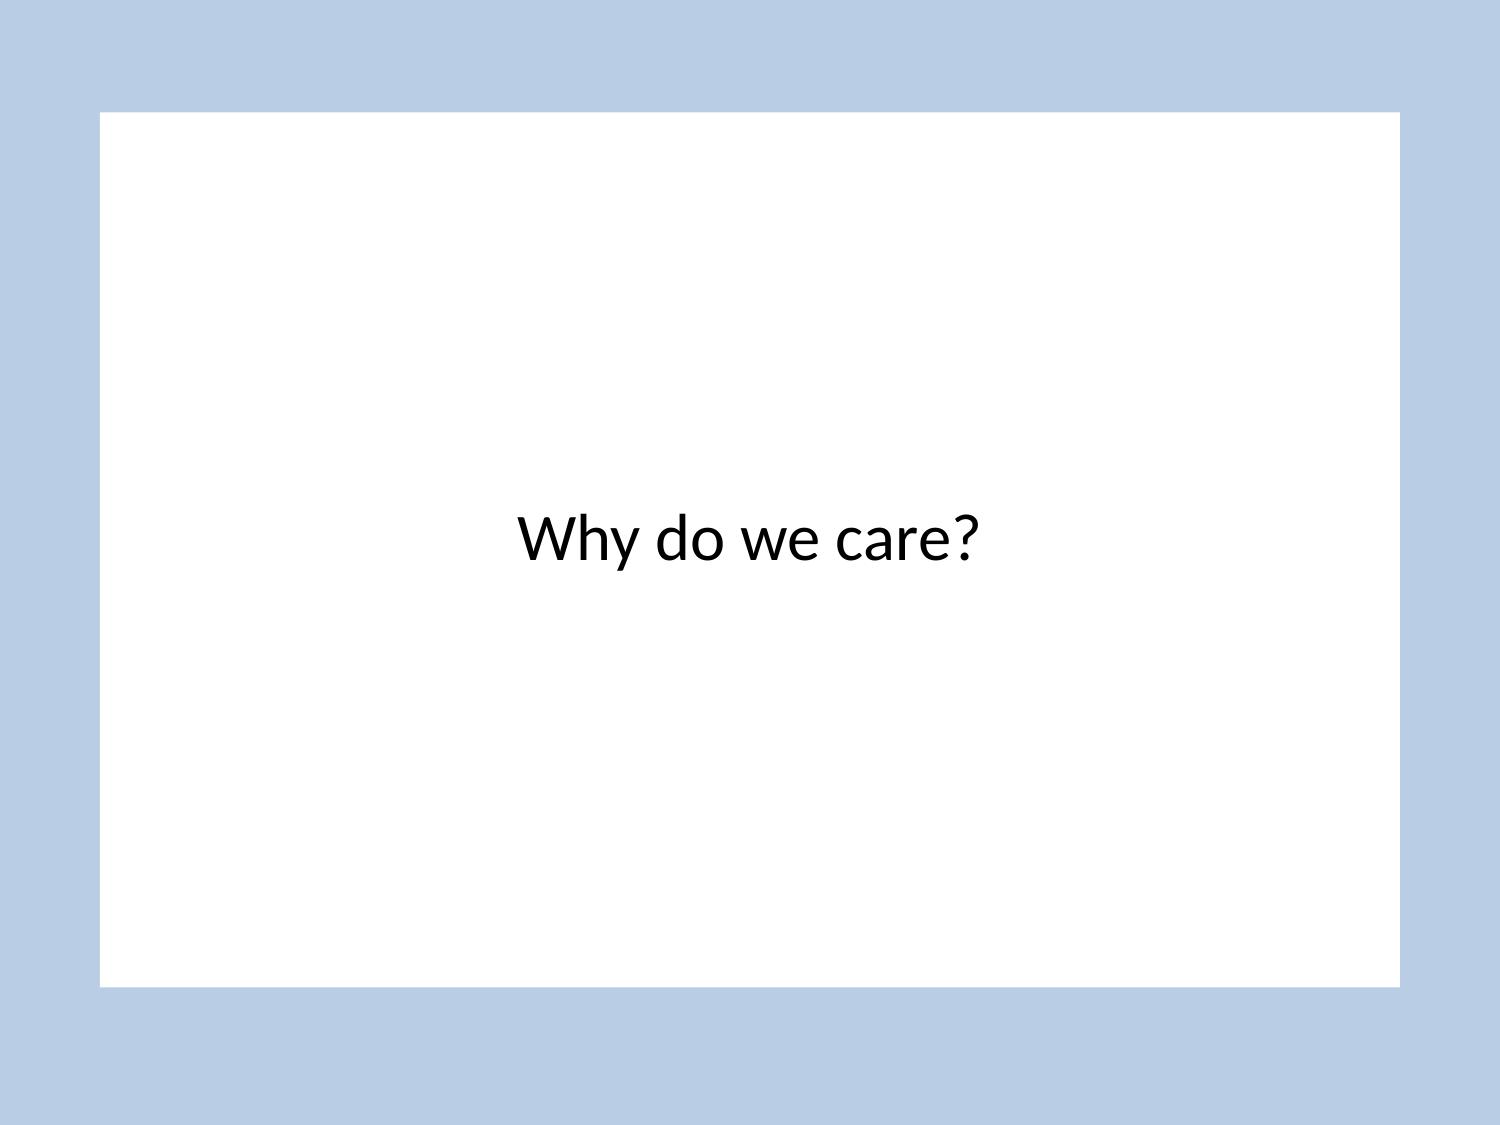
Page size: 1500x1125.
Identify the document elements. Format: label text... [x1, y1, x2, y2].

subtitle Why do we care? [99, 112, 1400, 988]
